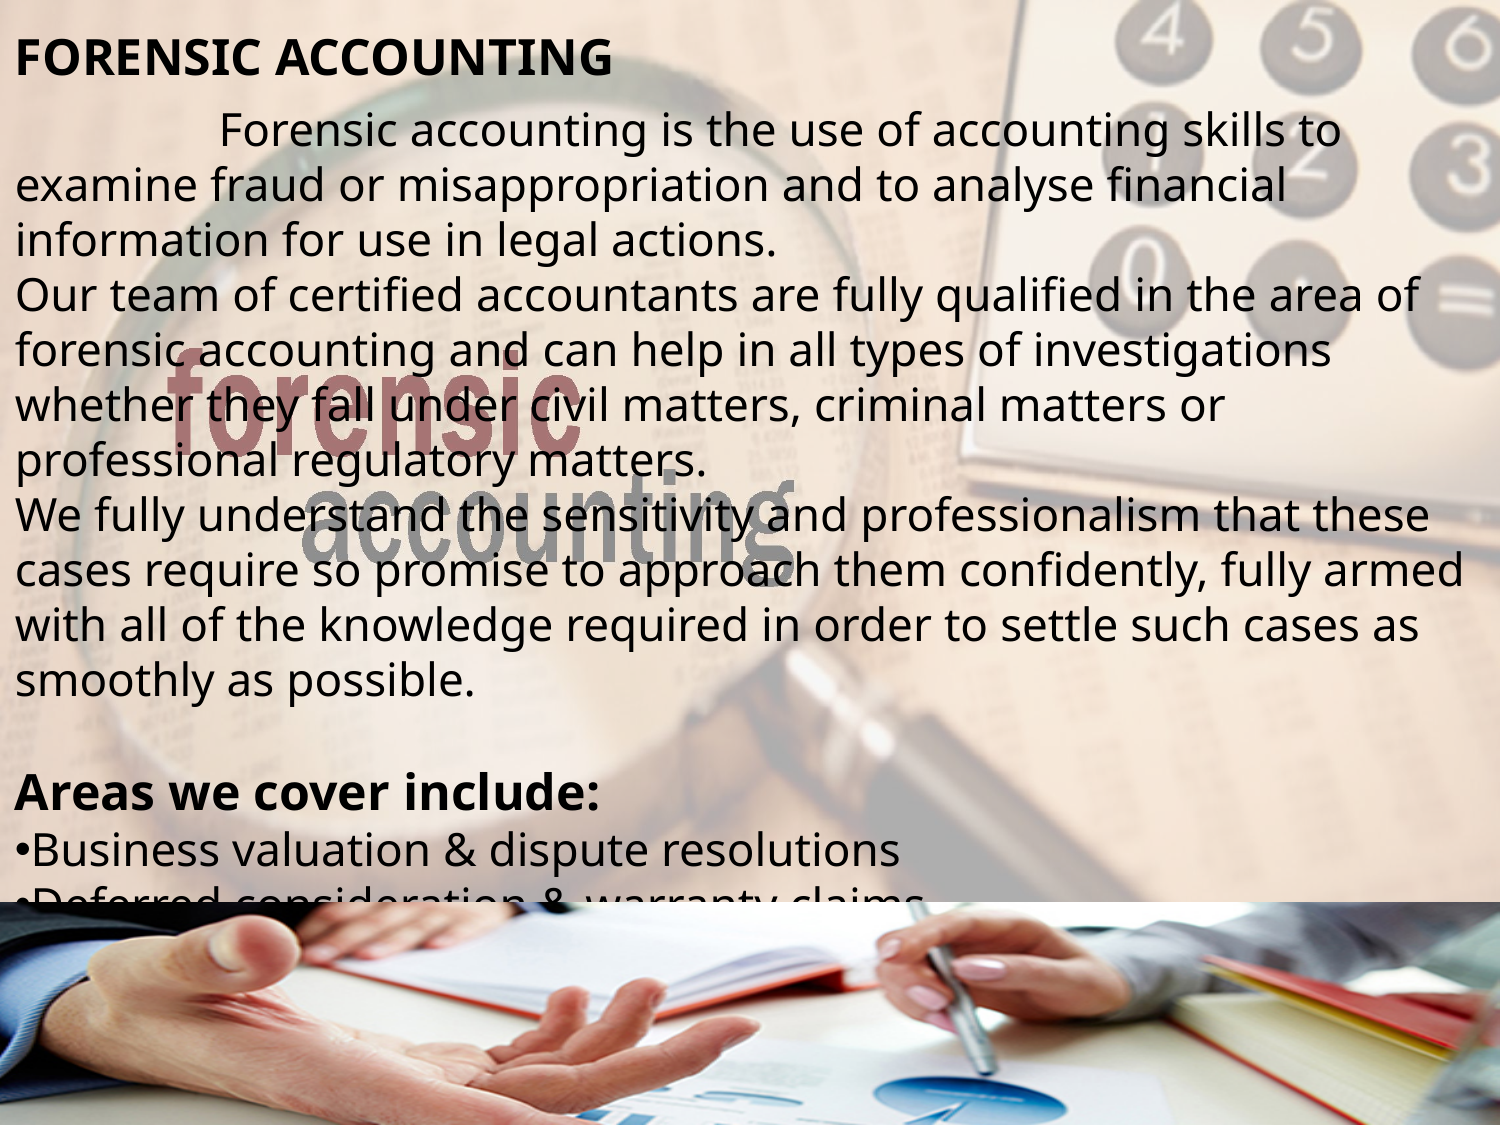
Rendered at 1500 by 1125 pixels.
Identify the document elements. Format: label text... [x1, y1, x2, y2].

text_box Forensic accounting is the use of accounting skills to examine fraud or misappropriation and to analyse financial information for use in legal actions. Our team of certified accountants are fully qualified in the area of forensic accounting and can help in all types of investigations whether they fall under civil matters, criminal matters or professional regulatory matters. We fully understand the sensitivity and professionalism that these cases require so promise to approach them confidently, fully armed with all of the knowledge required in order to settle such cases as smoothly as possible. Areas we cover include: Business valuation & dispute resolutions Deferred consideration & warranty claims Financial Crime Investigations COP9 & COP8 HMRC Investigations [0, 93, 1500, 901]
text_box FORENSIC ACCOUNTING [0, 17, 1184, 93]
picture [0, 902, 1500, 1125]
